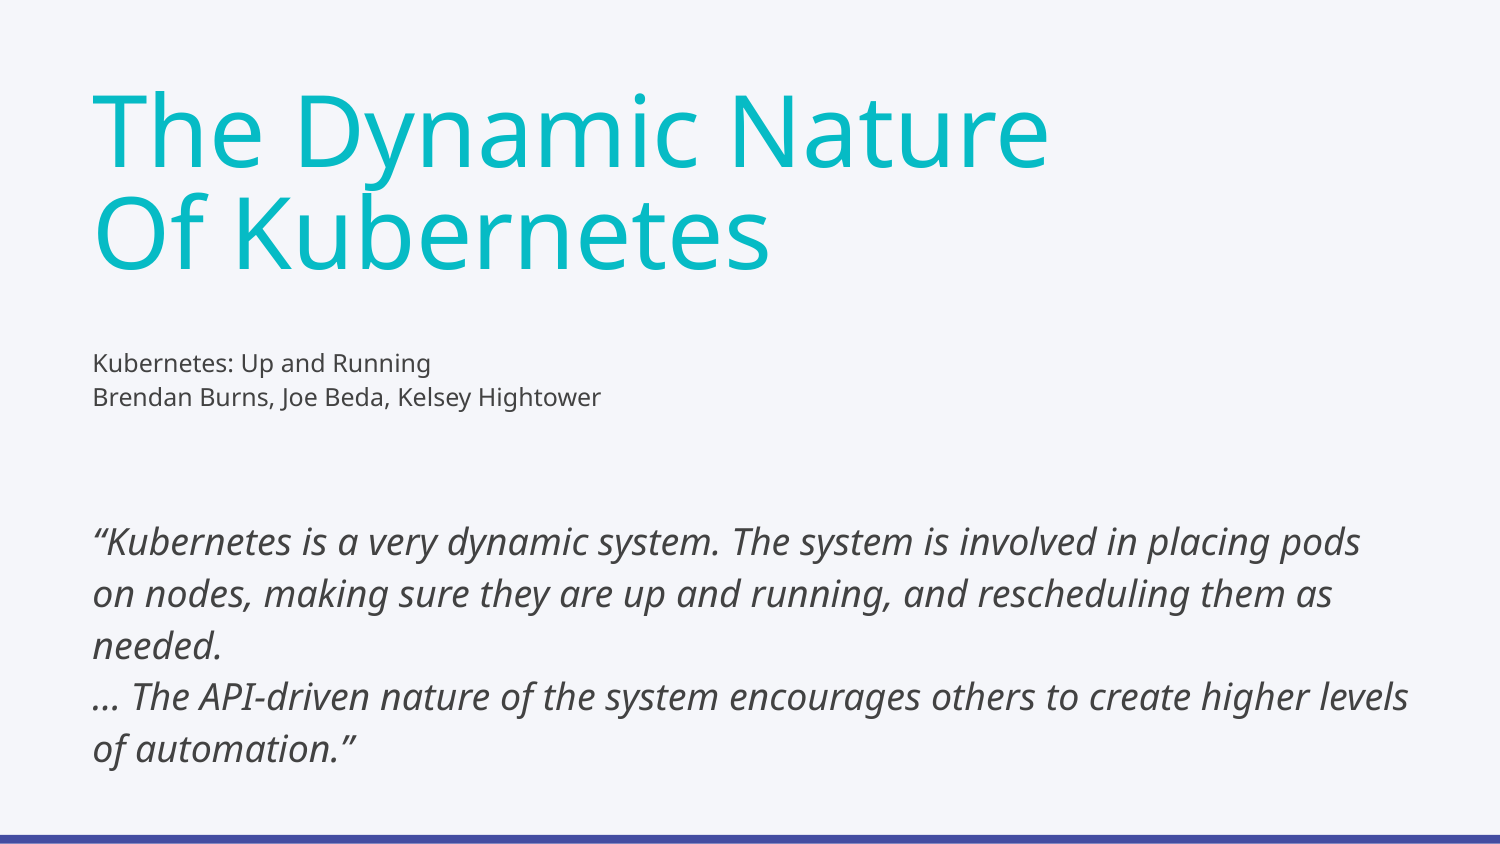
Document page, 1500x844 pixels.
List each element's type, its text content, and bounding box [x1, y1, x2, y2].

title The Dynamic Nature Of Kubernetes [77, 71, 1474, 301]
list “Kubernetes is a very dynamic system. The system is involved in placing pods on nodes, making sure they are up and running, and rescheduling them as needed. … The API-driven nature of the system encourages others to create higher levels of automation.” [77, 496, 1427, 844]
subtitle Kubernetes: Up and Running Brendan Burns, Joe Beda, Kelsey Hightower [77, 327, 1152, 407]
